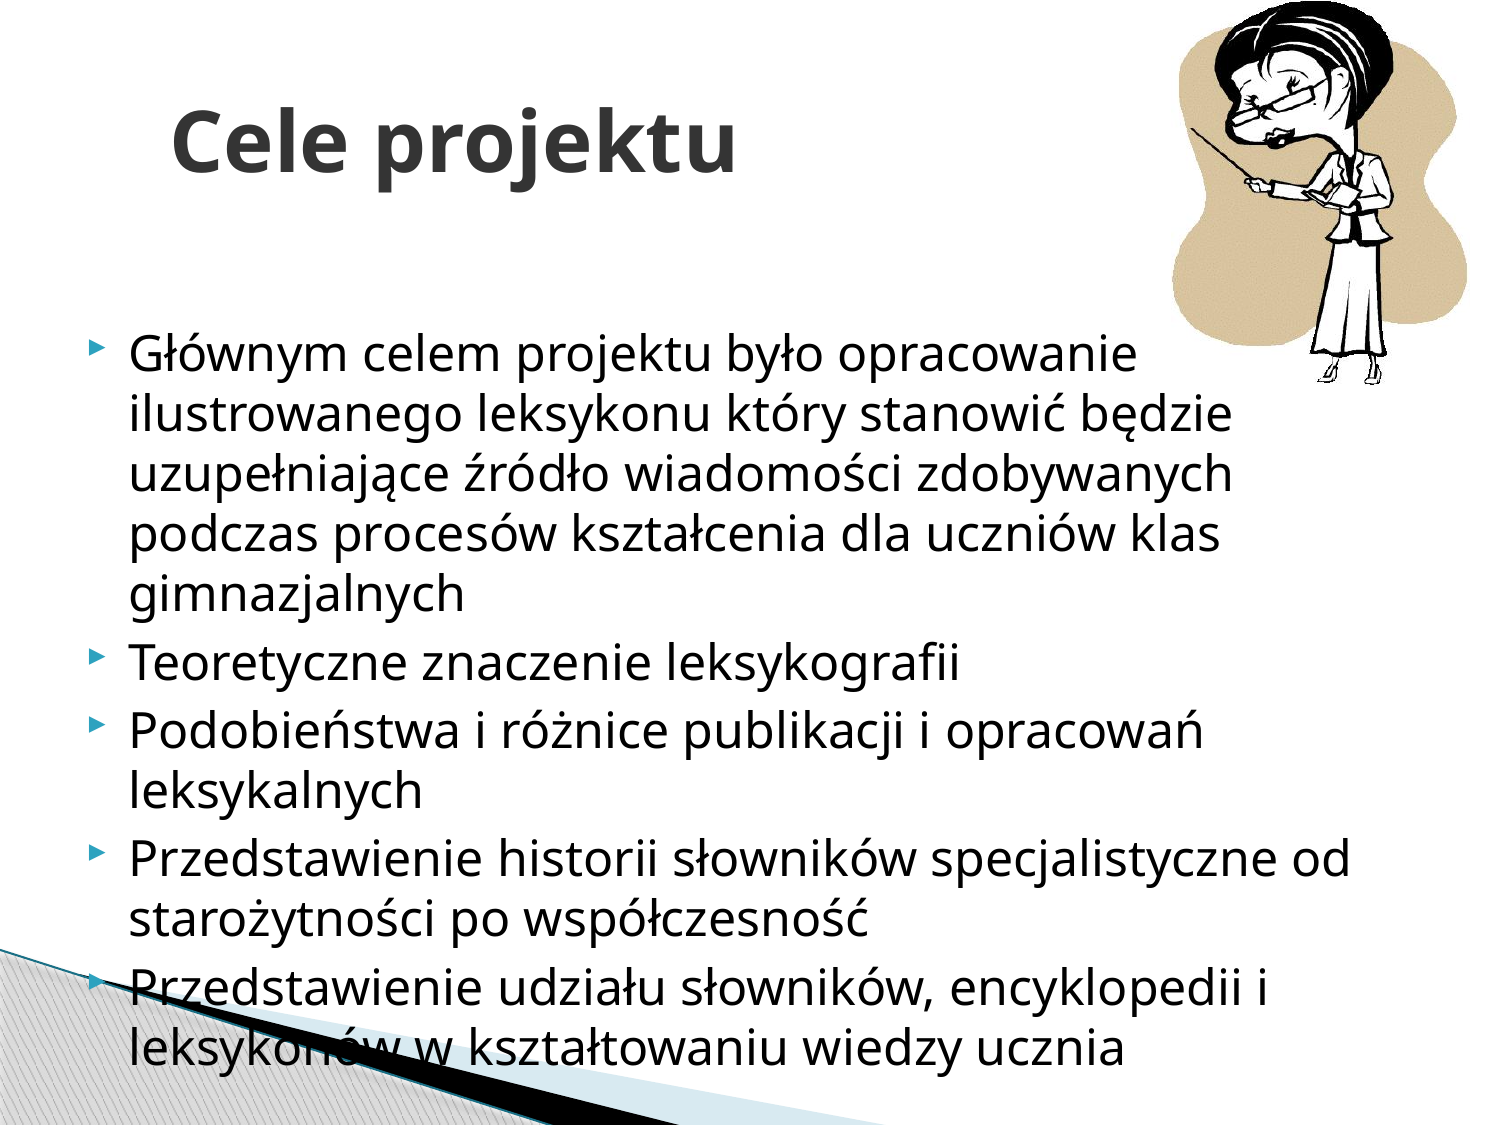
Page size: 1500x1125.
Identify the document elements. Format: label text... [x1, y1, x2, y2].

picture [1171, 0, 1470, 386]
list Głównym celem projektu było opracowanie ilustrowanego leksykonu który stanowić będzie uzupełniające źródło wiadomości zdobywanych podczas procesów kształcenia dla uczniów klas gimnazjalnych Teoretyczne znaczenie leksykografii Podobieństwa i różnice publikacji i opracowań leksykalnych Przedstawienie historii słowników specjalistyczne od starożytności po współczesność Przedstawienie udziału słowników, encyklopedii i leksykonów w kształtowaniu wiedzy ucznia [52, 314, 1437, 1057]
title Cele projektu [75, 45, 1165, 233]
